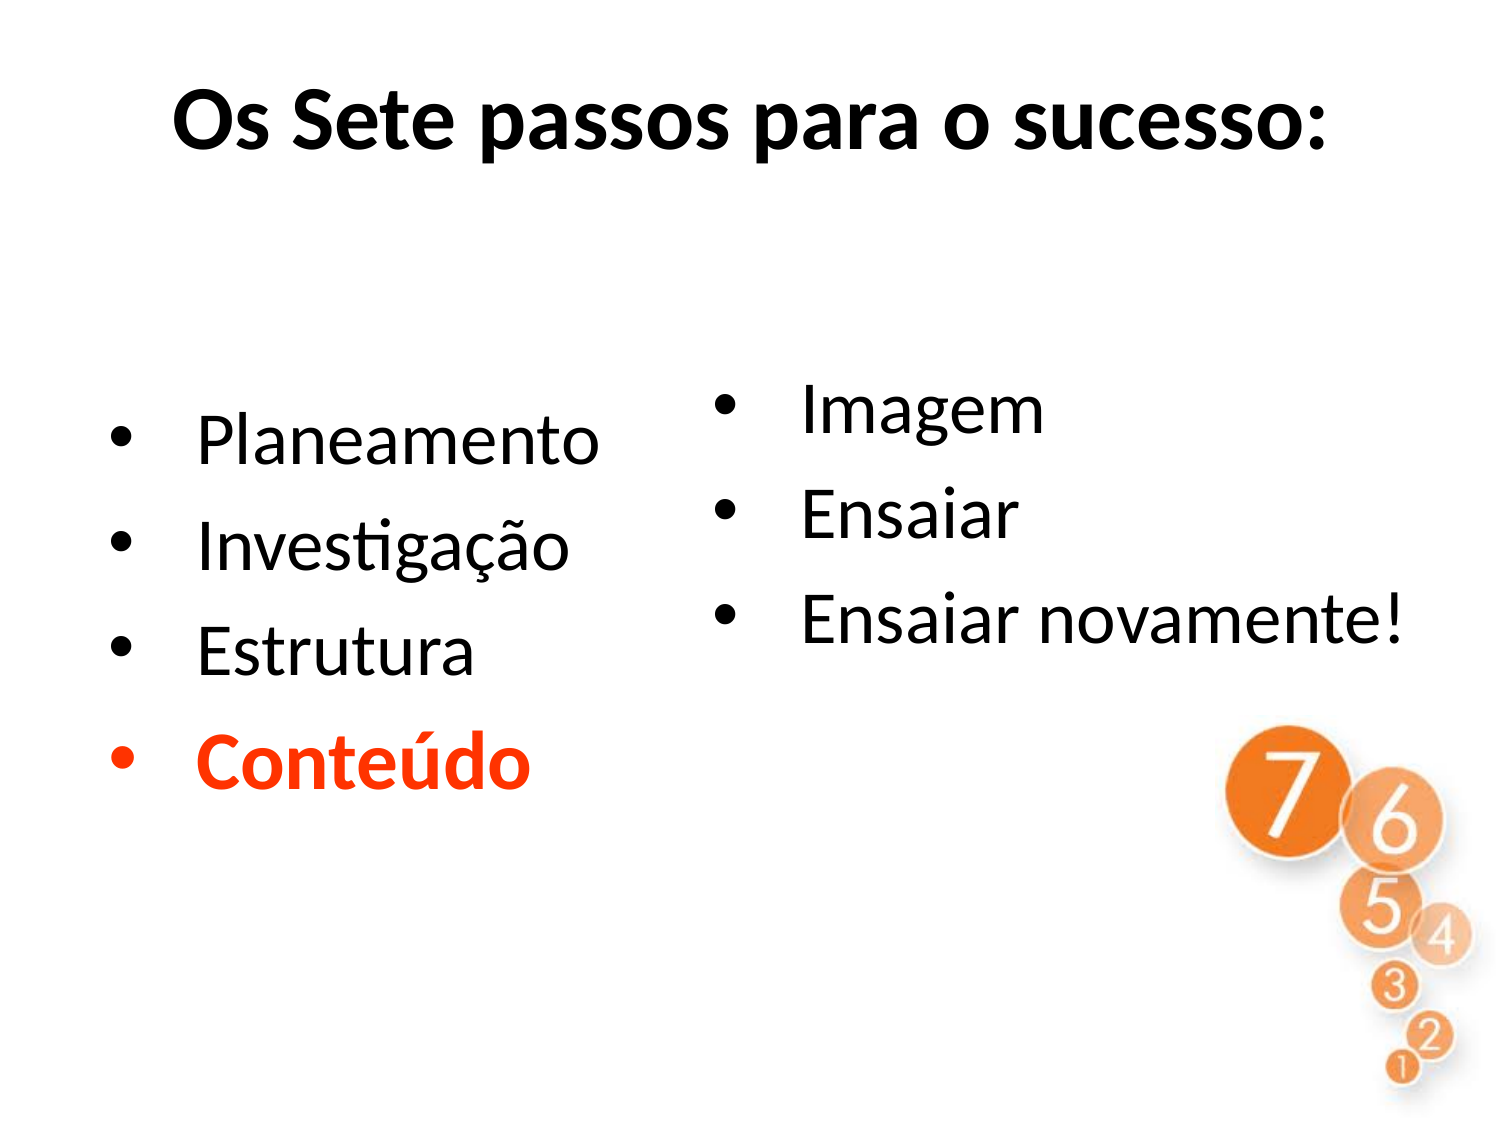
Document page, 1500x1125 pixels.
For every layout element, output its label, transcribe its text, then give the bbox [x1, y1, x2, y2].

title Os Sete passos para o sucesso: [76, 0, 1427, 226]
picture [1215, 715, 1500, 1125]
list Planeamento Investigação Estrutura Conteúdo [93, 382, 757, 1125]
list Imagem Ensaiar Ensaiar novamente! [697, 351, 1500, 990]
